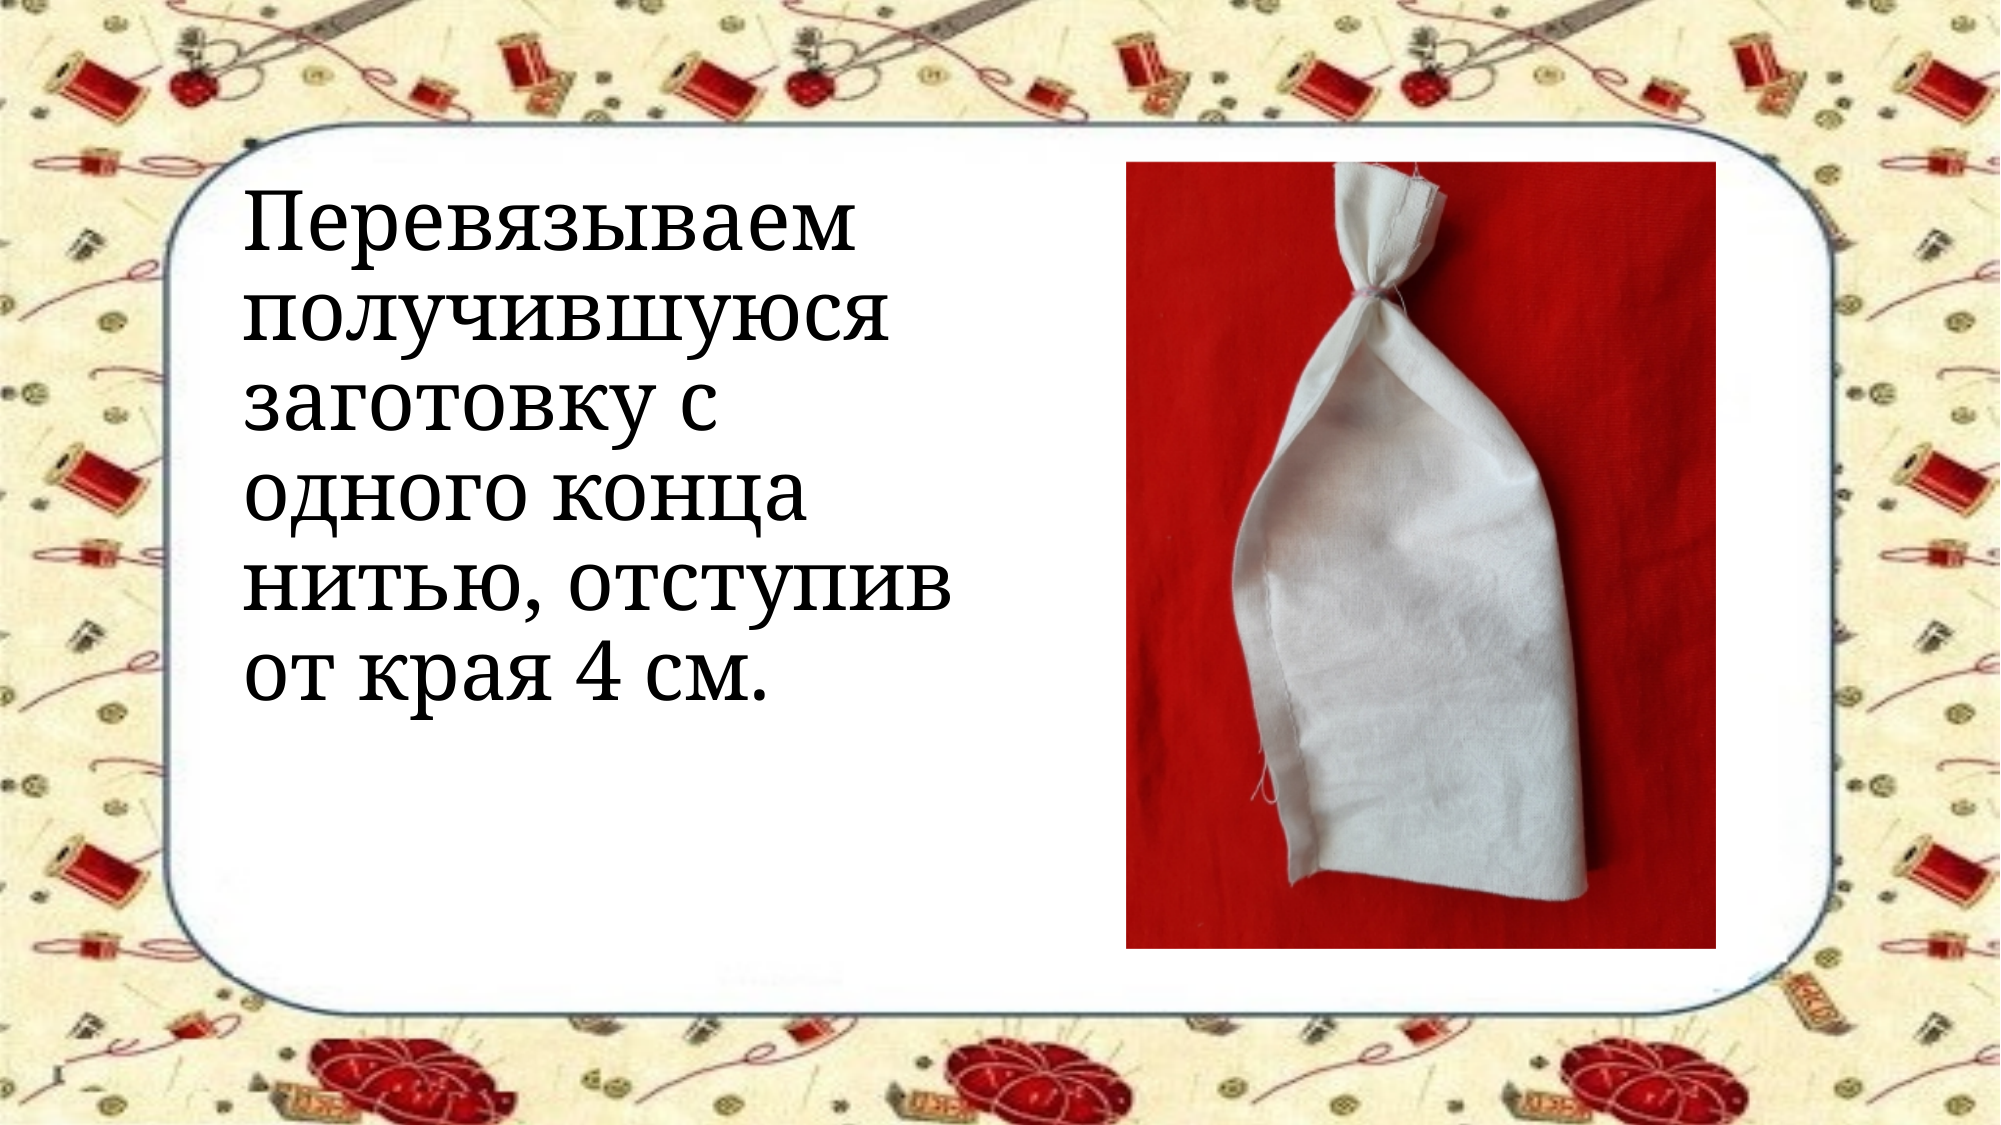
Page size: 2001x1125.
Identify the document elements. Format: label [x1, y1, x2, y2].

list [0, 0, 2000, 1125]
picture [1026, 259, 1815, 851]
